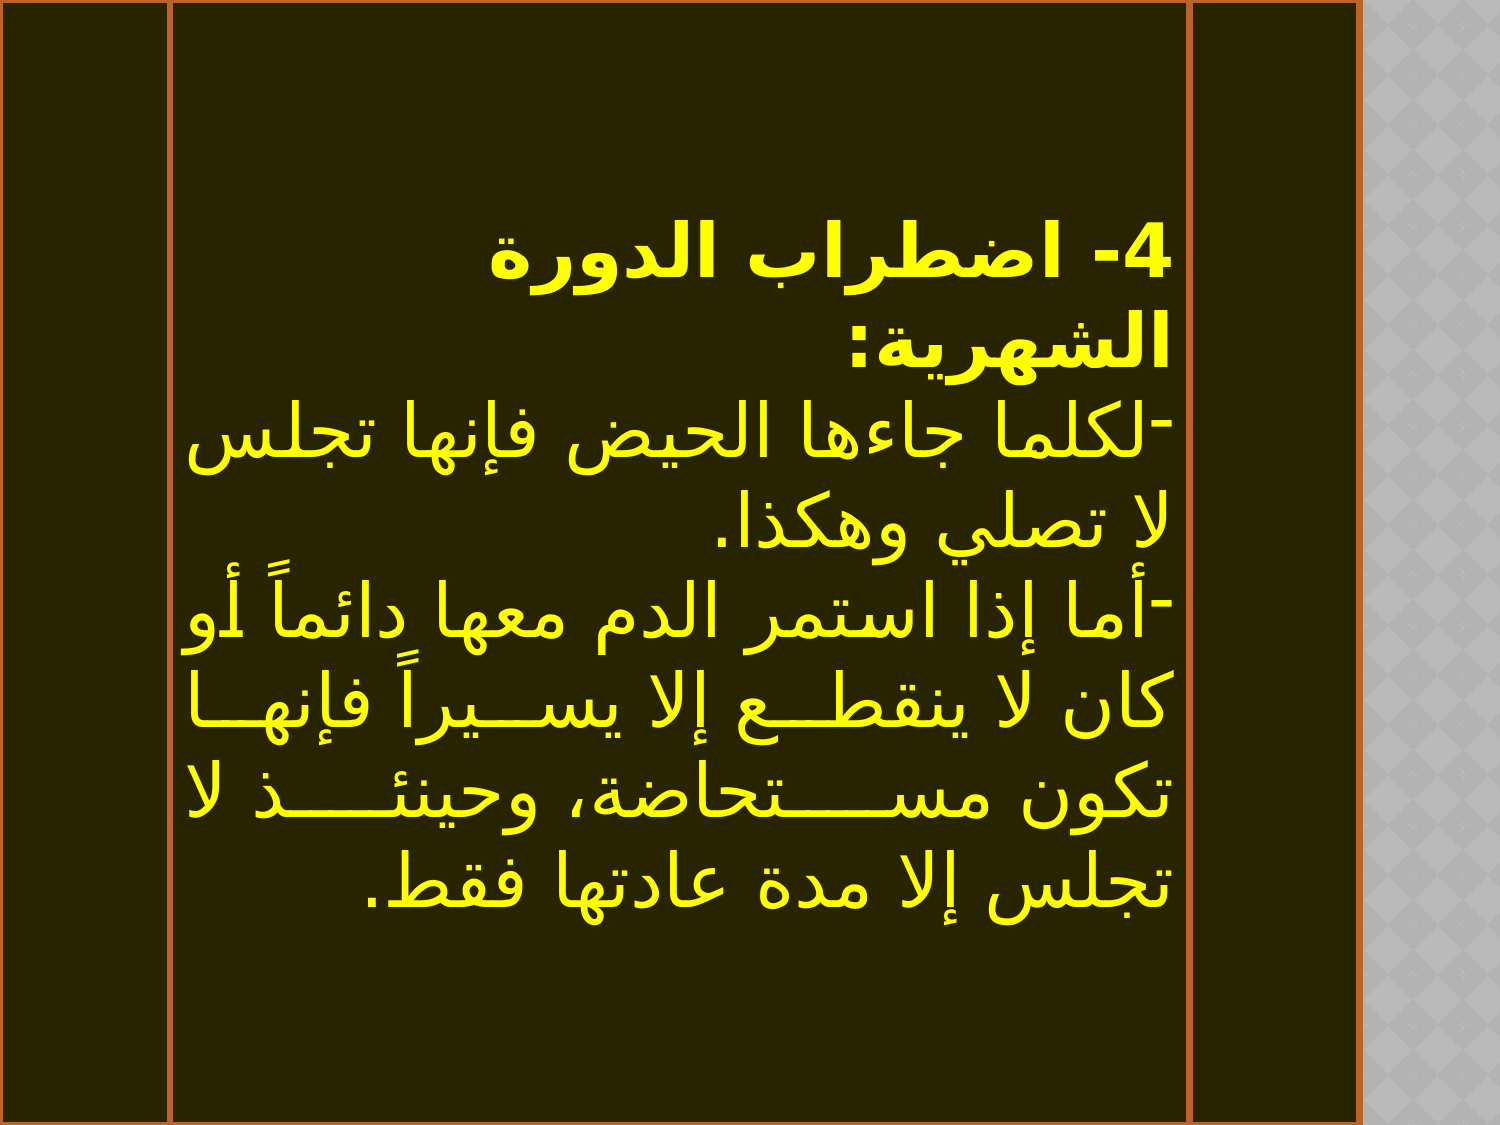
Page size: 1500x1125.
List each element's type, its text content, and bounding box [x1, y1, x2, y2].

text_box 4- اضطراب الدورة الشهرية: لكلما جاءها الحيض فإنها تجلس لا تصلي وهكذا. أما إذا استمر الدم معها دائماً أو كان لا ينقطع إلا يسيراً فإنها تكون مستحاضة، وحينئذ لا تجلس إلا مدة عادتها فقط. [0, 0, 1363, 1125]
